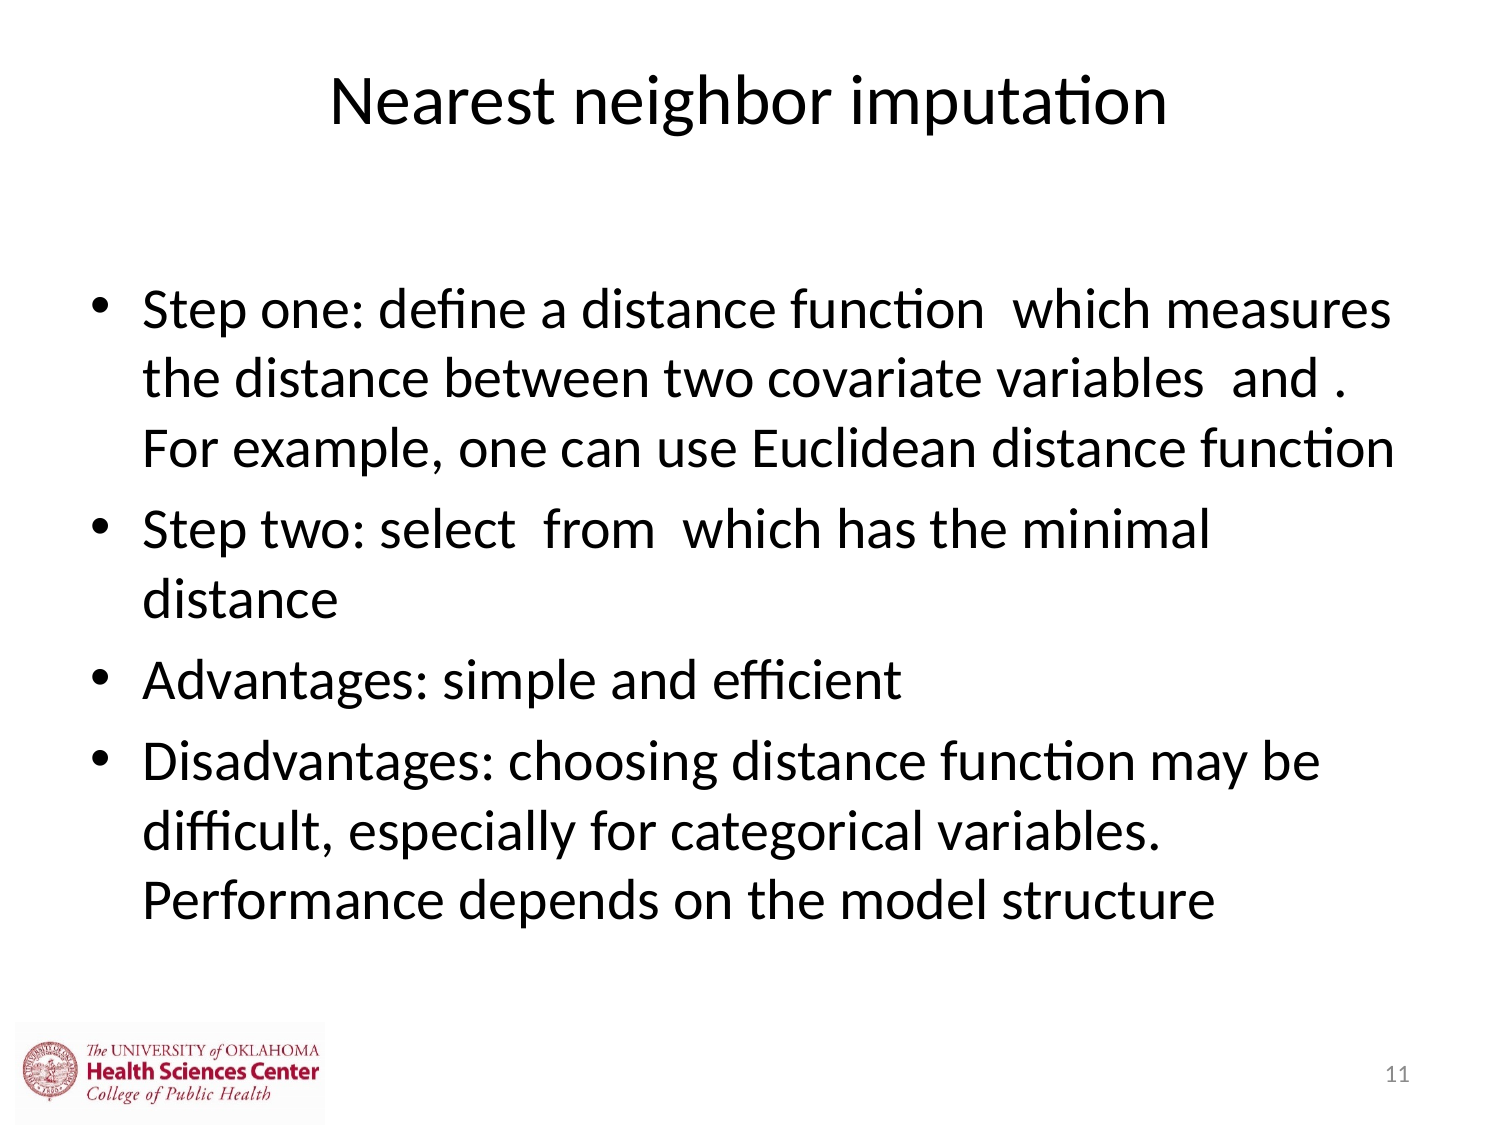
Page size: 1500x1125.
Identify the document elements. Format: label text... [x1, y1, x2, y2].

picture [15, 1022, 325, 1125]
slide_number 11 [1074, 1042, 1425, 1103]
title Nearest neighbor imputation [75, 45, 1425, 233]
